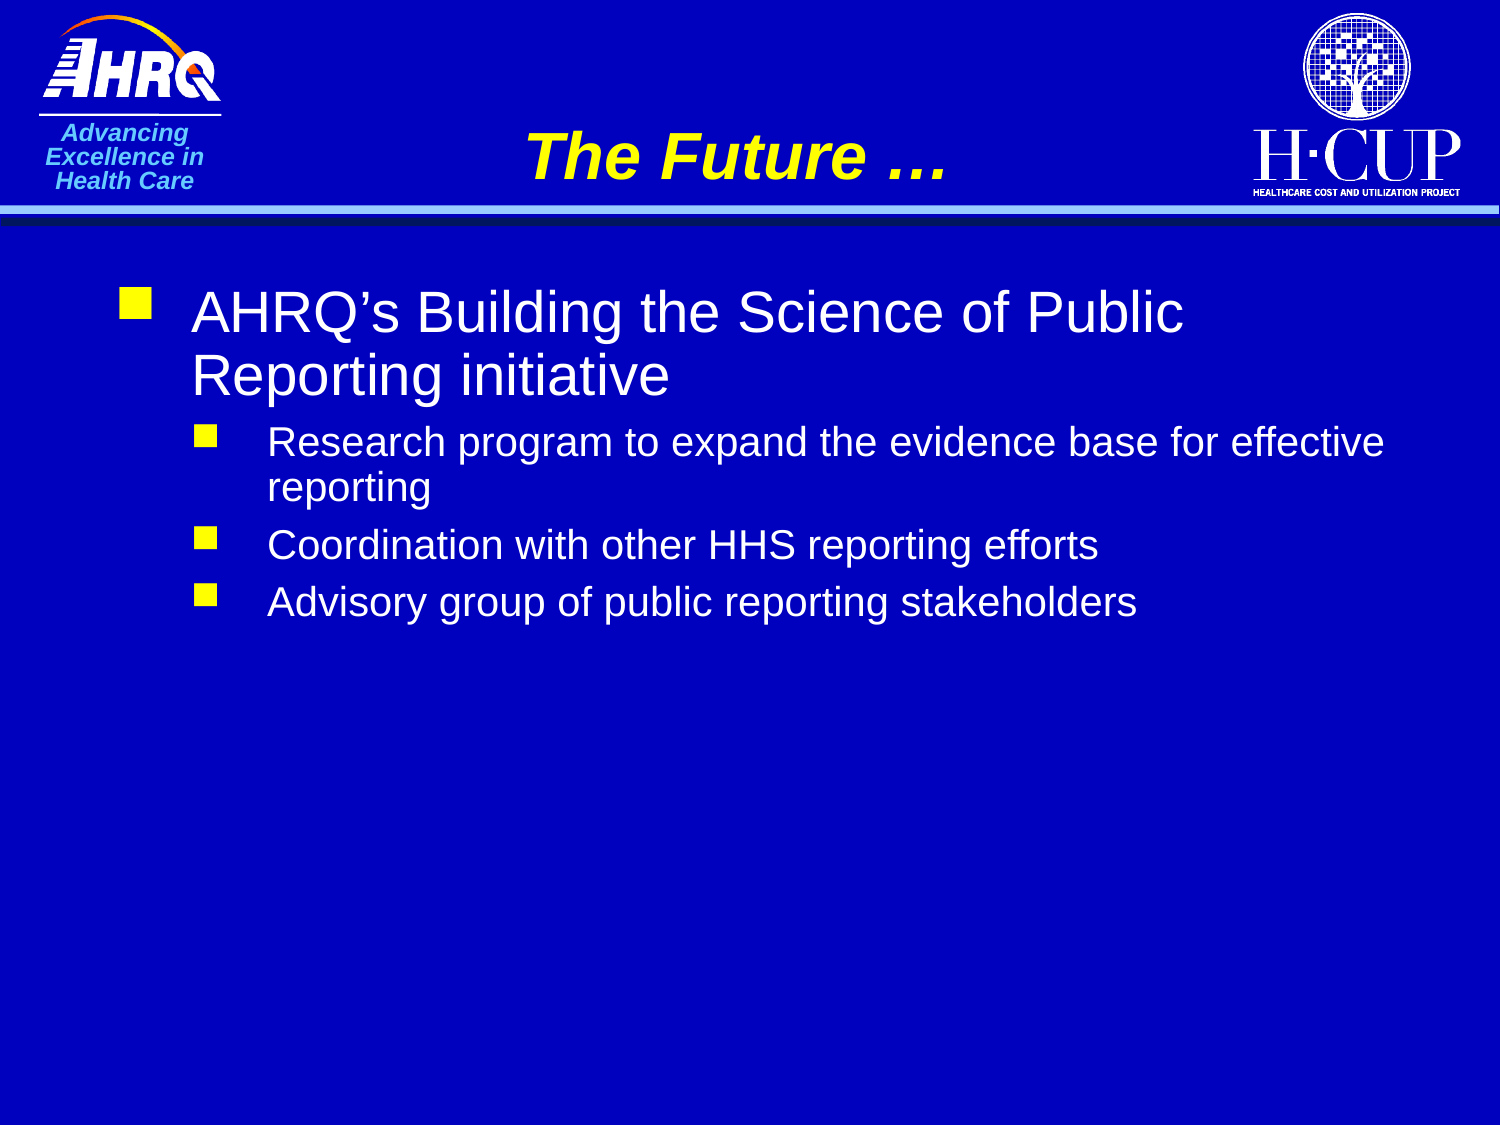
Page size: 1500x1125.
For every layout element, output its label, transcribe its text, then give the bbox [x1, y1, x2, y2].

picture [1250, 10, 1463, 199]
picture [39, 12, 224, 104]
title The Future … [238, 74, 1238, 202]
list AHRQ’s Building the Science of Public Reporting initiative Research program to expand the evidence base for effective reporting Coordination with other HHS reporting efforts Advisory group of public reporting stakeholders [99, 274, 1412, 751]
